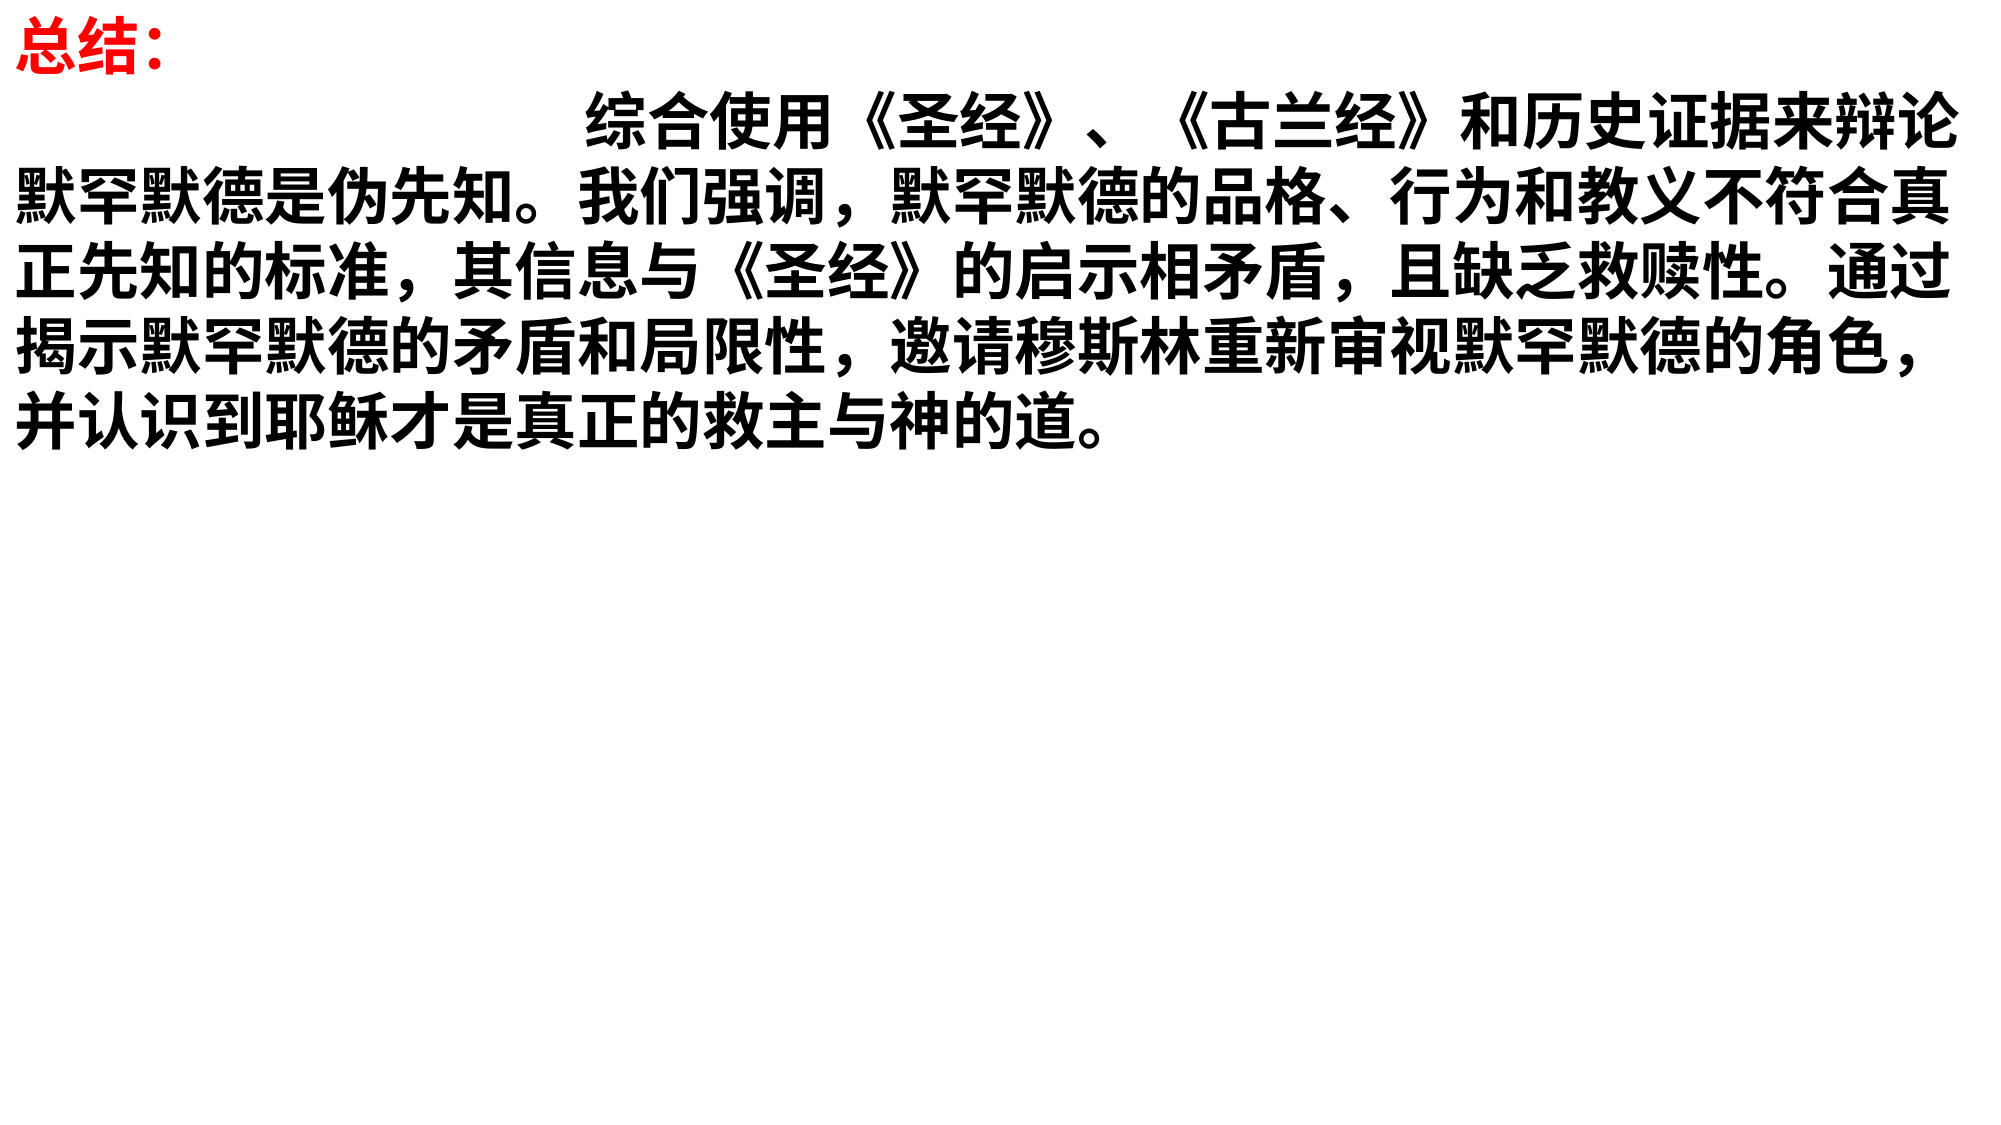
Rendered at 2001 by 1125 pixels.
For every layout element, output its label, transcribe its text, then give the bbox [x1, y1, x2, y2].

text_box 总结： 综合使用《圣经》、《古兰经》和历史证据来辩论默罕默德是伪先知。我们强调，默罕默德的品格、行为和教义不符合真正先知的标准，其信息与《圣经》的启示相矛盾，且缺乏救赎性。通过揭示默罕默德的矛盾和局限性，邀请穆斯林重新审视默罕默德的角色，并认识到耶稣才是真正的救主与神的道。 [0, 0, 2000, 510]
